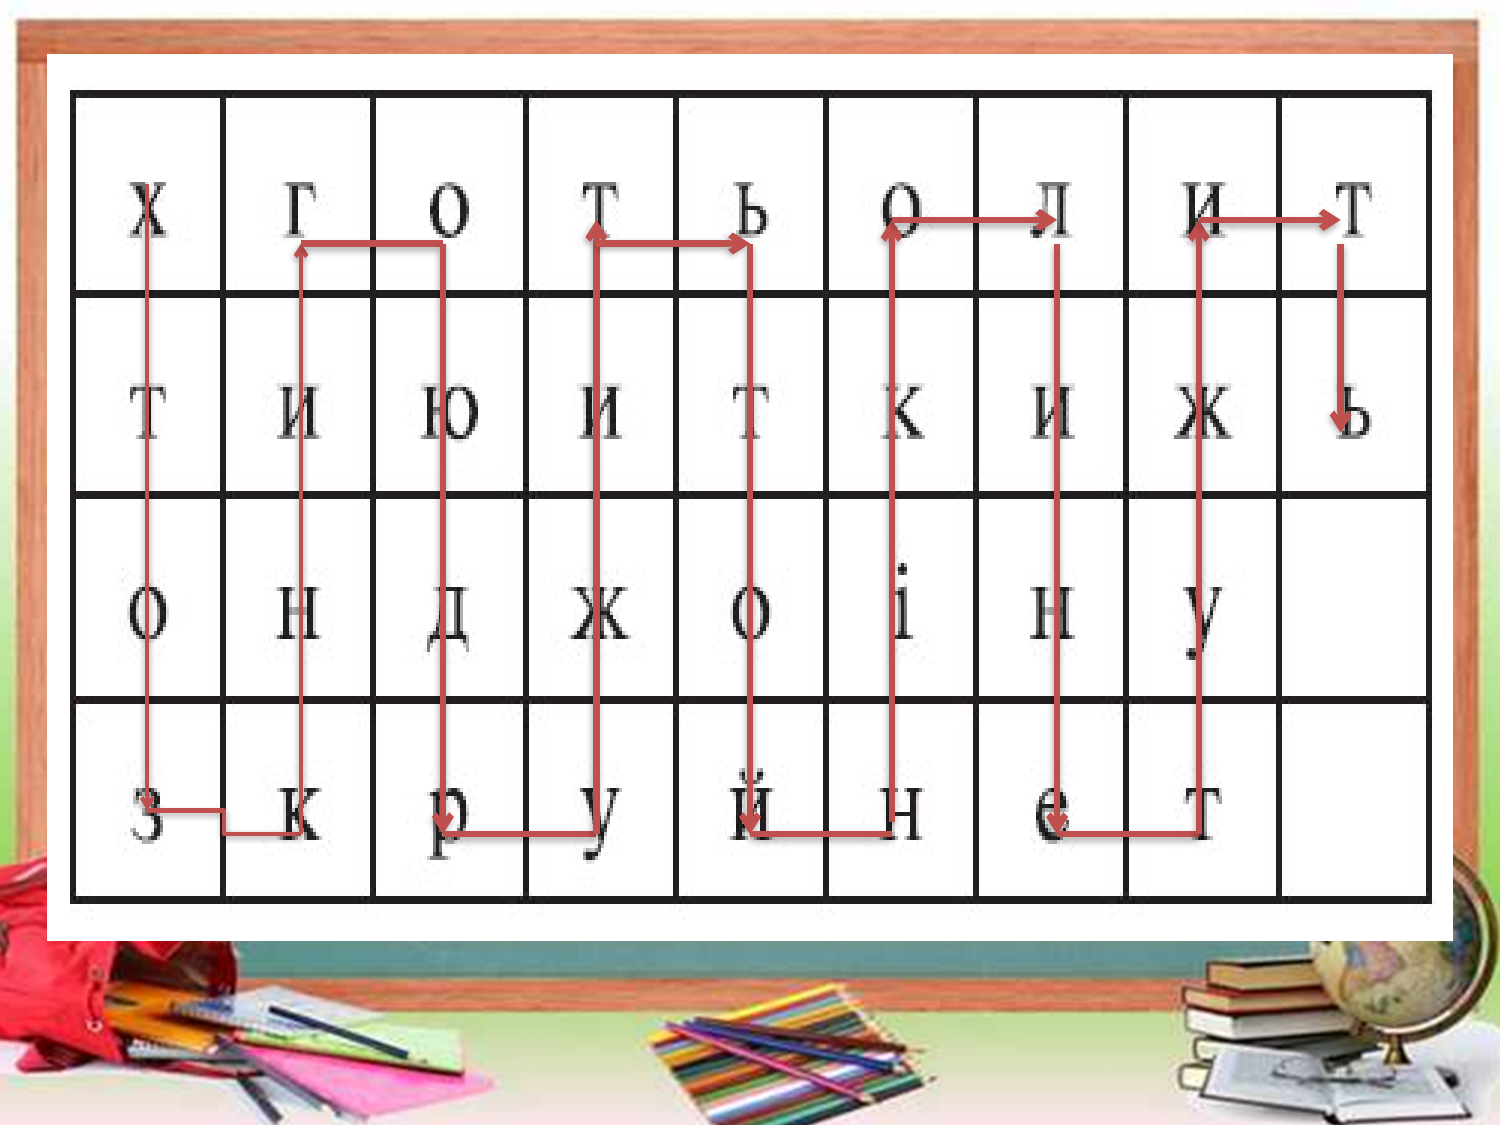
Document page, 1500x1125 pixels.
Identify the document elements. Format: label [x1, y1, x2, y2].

picture [0, 0, 1500, 1125]
text_box [147, 810, 296, 835]
